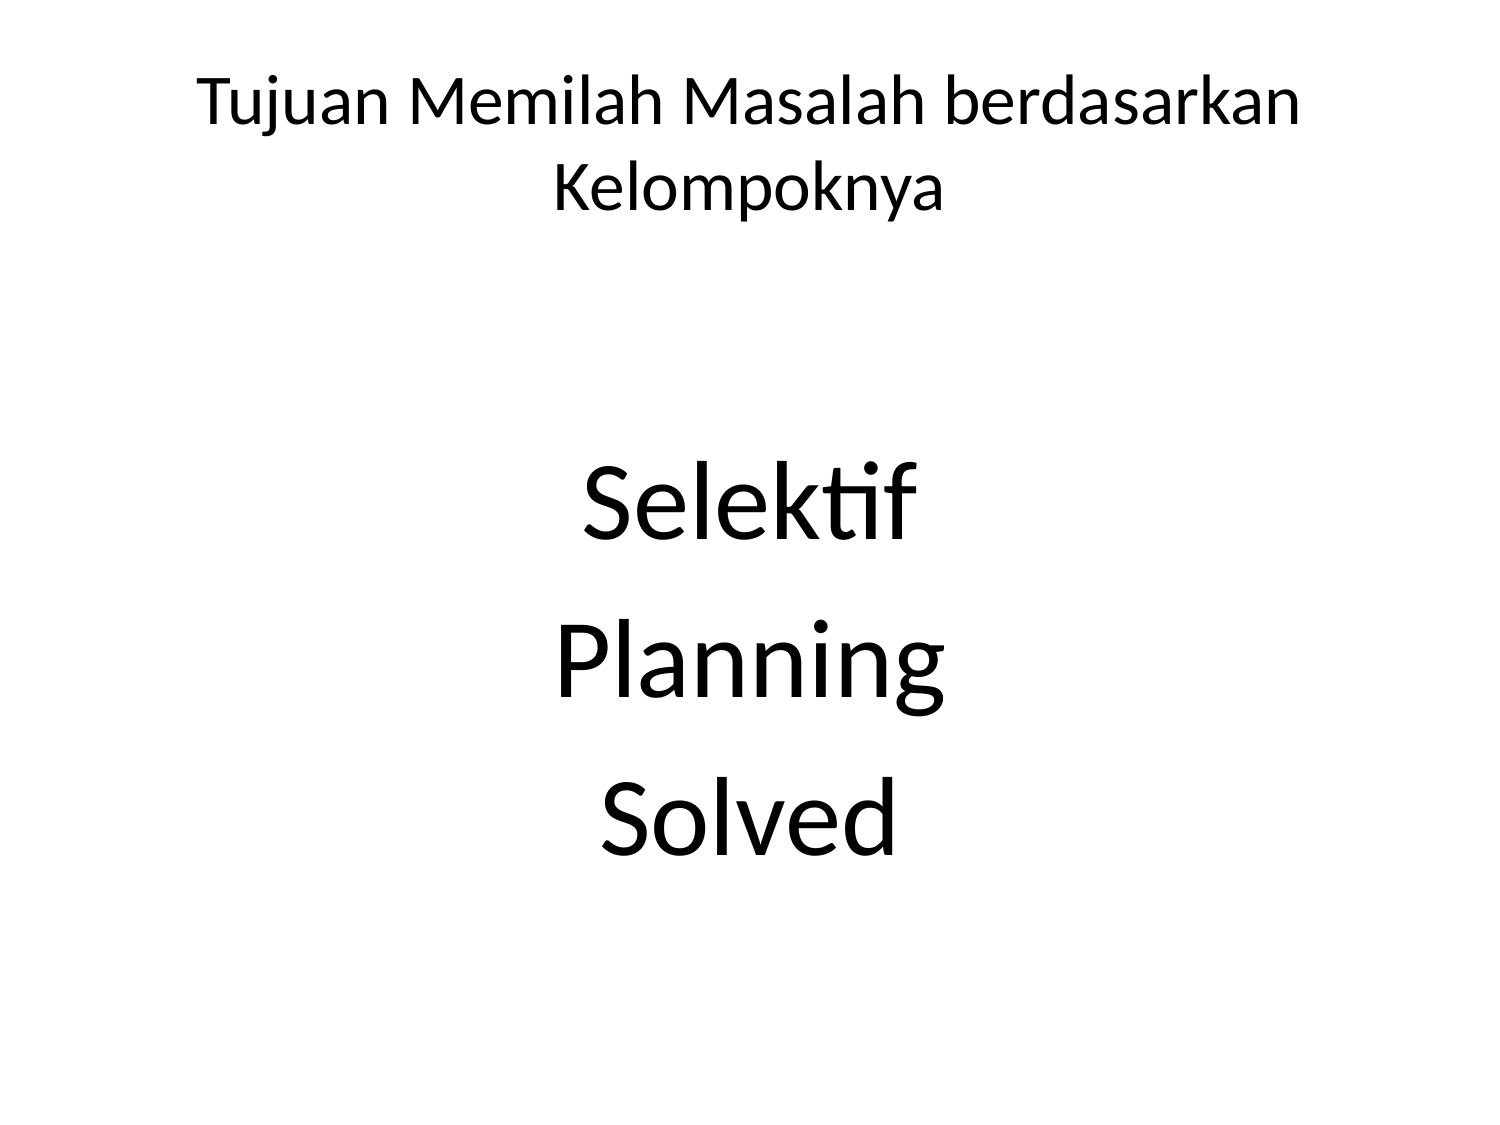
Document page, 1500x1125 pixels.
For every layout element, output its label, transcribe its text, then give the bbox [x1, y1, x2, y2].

title Tujuan Memilah Masalah berdasarkan Kelompoknya [75, 45, 1425, 233]
list Selektif Planning Solved [75, 262, 1425, 1005]
